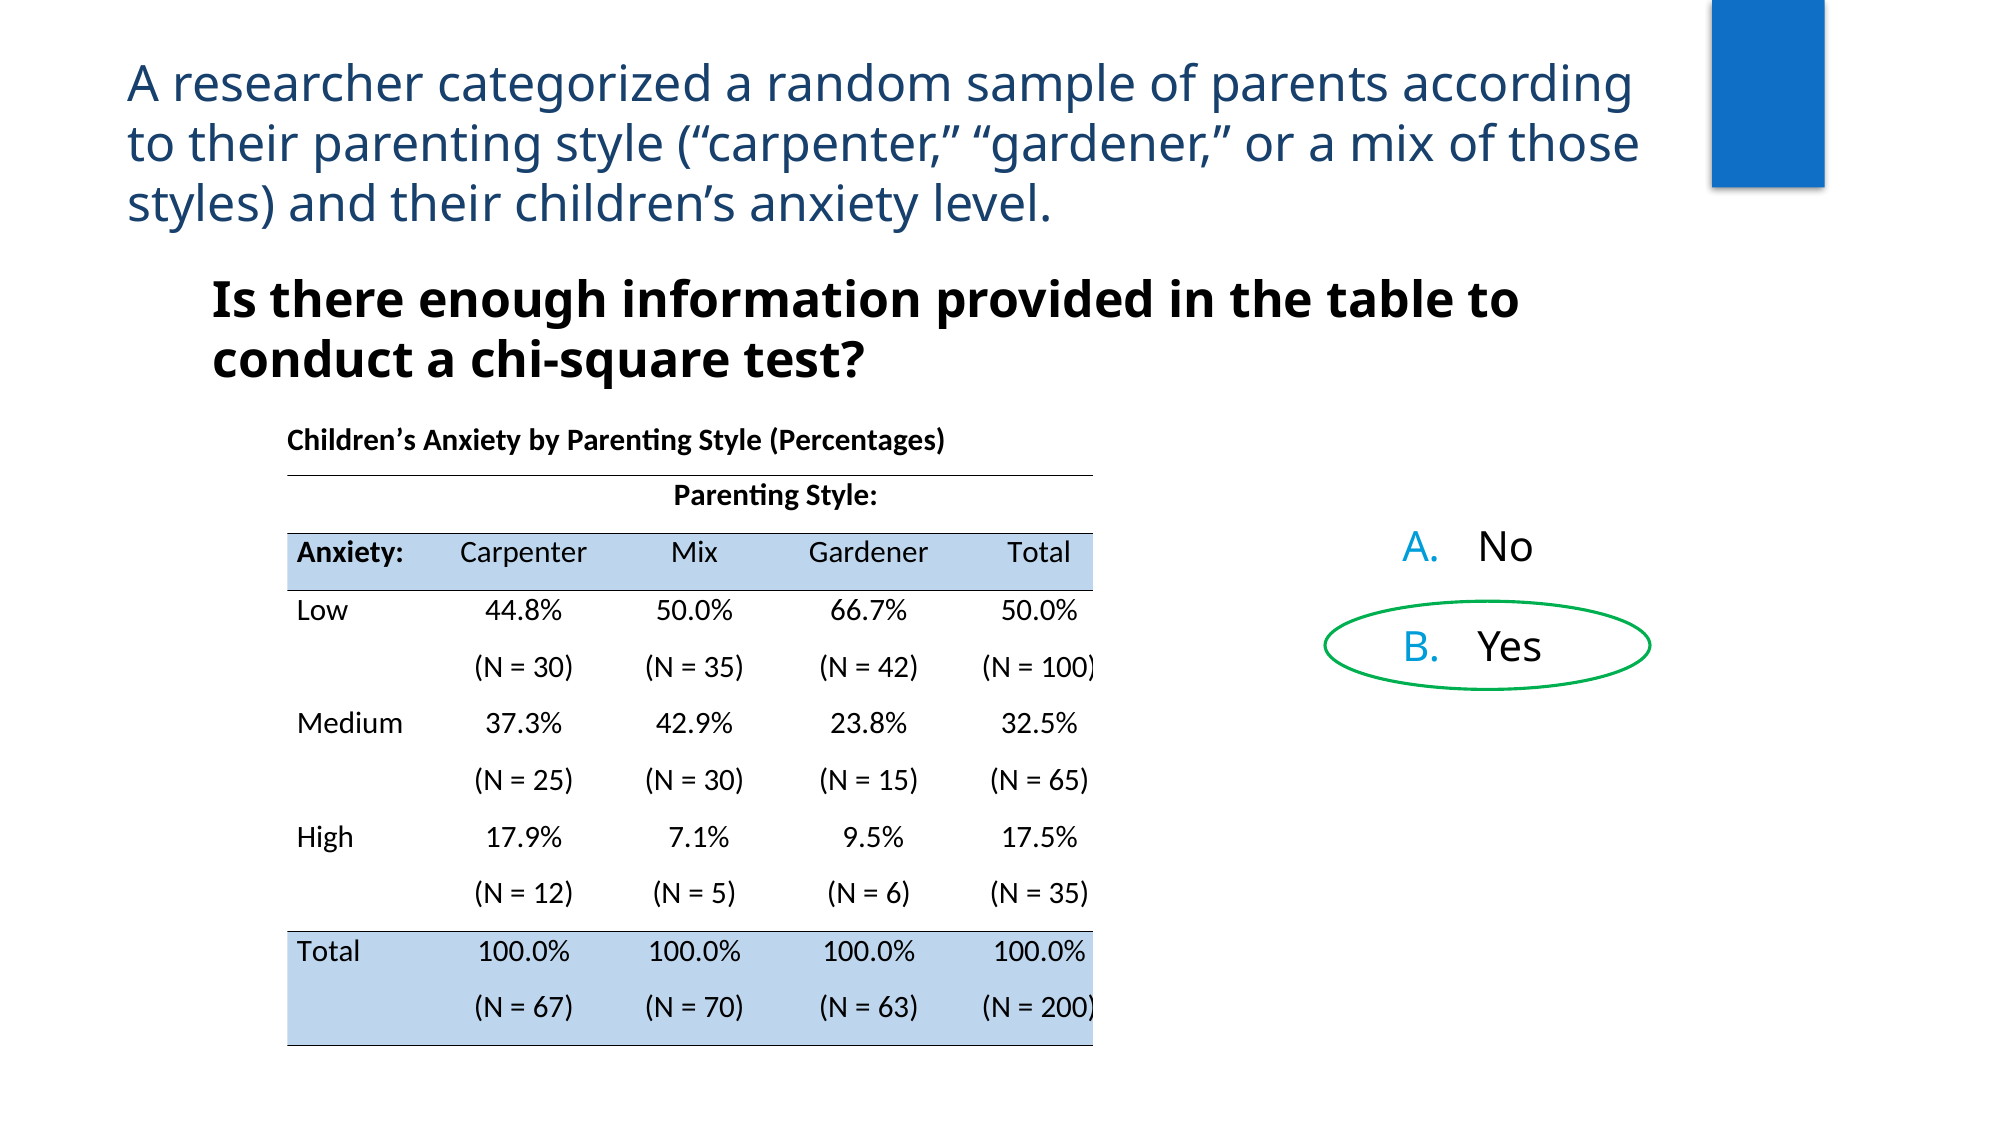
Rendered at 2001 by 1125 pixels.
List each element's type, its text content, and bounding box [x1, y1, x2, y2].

title A researcher categorized a random sample of parents according to their parenting style (“carpenter,” “gardener,” or a mix of those styles) and their children’s anxiety level. [112, 47, 1684, 236]
picture [287, 420, 1094, 1125]
text_box No Yes [1387, 512, 1725, 678]
text_box Is there enough information provided in the table to conduct a chi-square test? [197, 259, 1598, 395]
text_box [1323, 609, 1603, 691]
